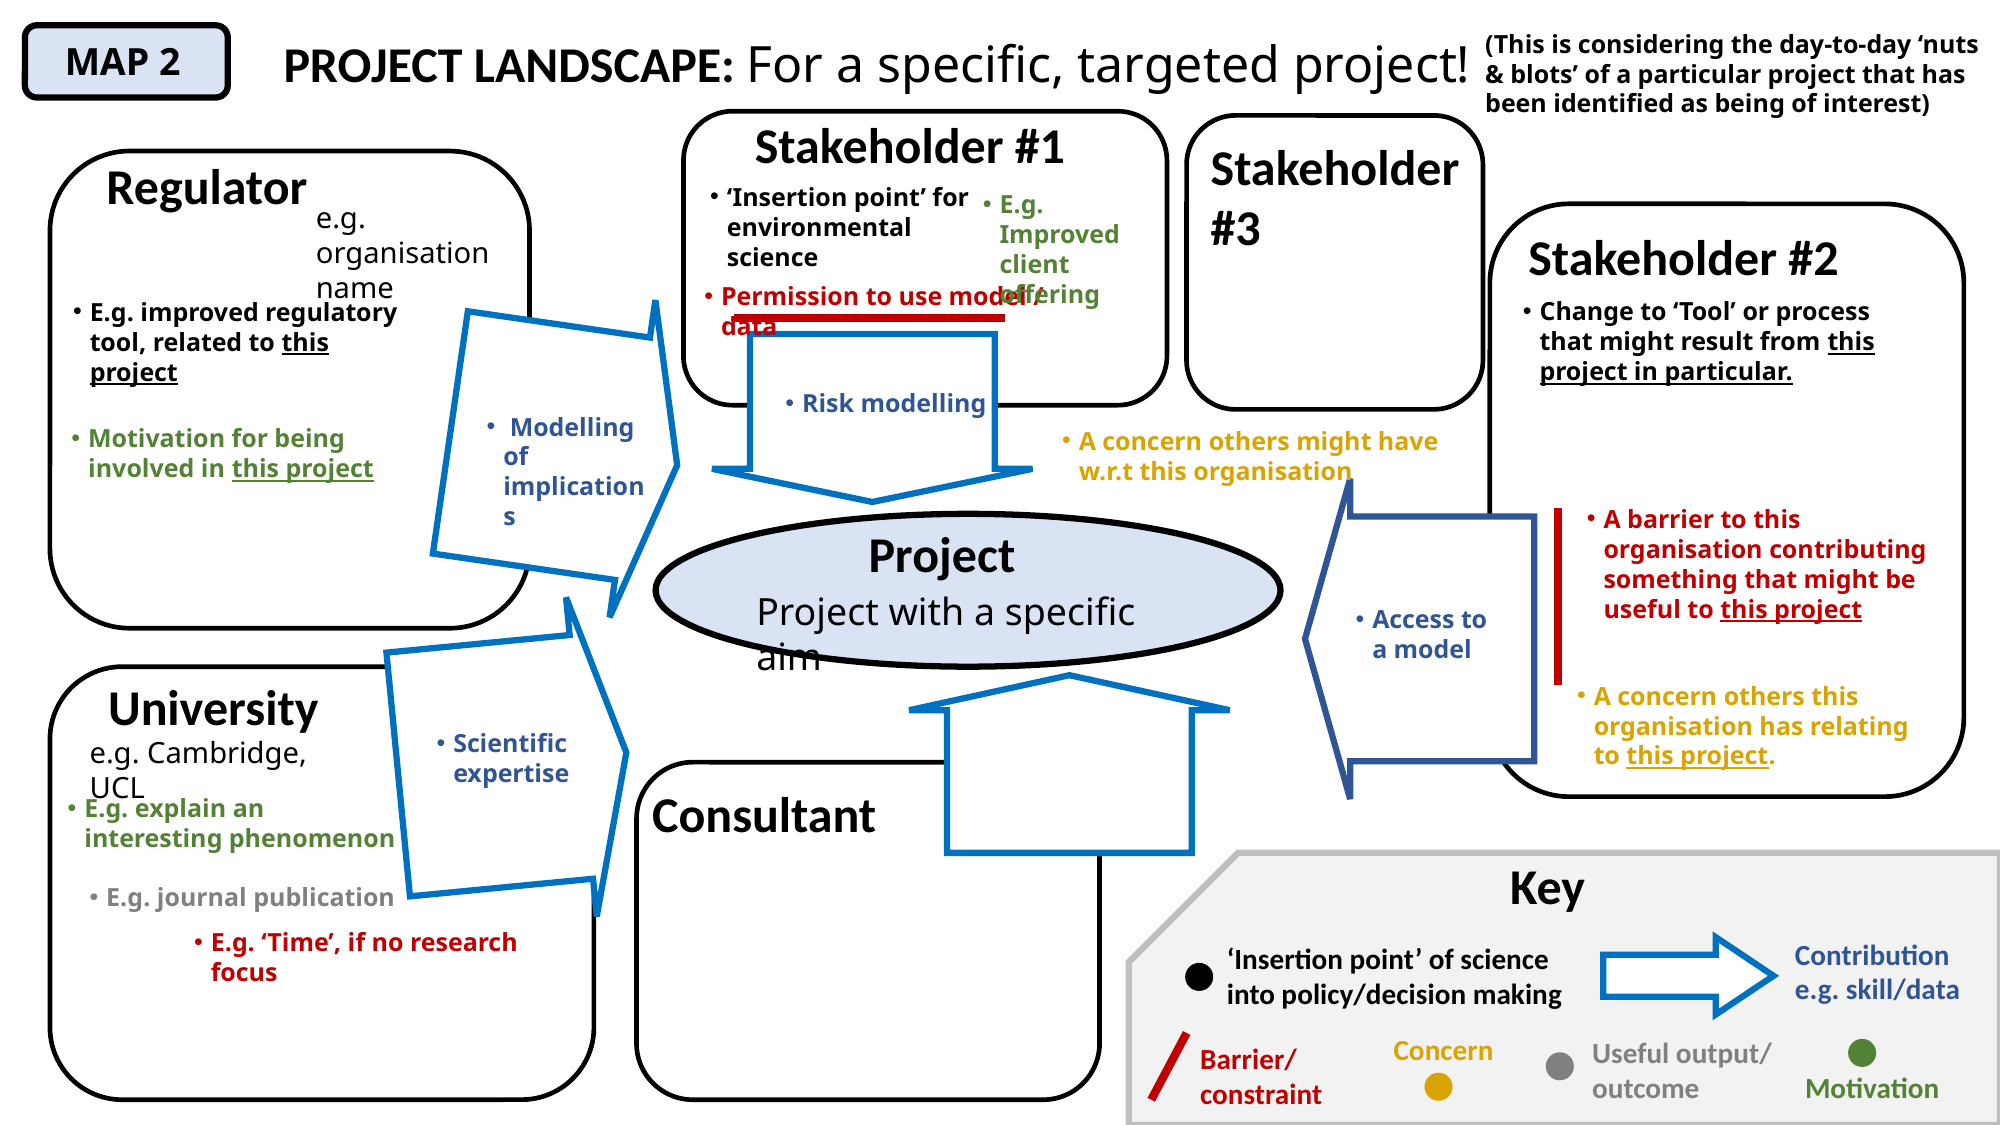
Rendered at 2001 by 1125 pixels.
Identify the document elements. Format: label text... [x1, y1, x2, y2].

text_box Stakeholder #2 [1513, 217, 1901, 288]
text_box e.g. Cambridge, UCL [74, 726, 369, 785]
text_box [48, 159, 528, 630]
text_box ‘Insertion point’ of science into policy/decision making [1212, 933, 1585, 1018]
text_box Regulator [91, 147, 328, 223]
text_box [682, 110, 1168, 407]
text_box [1151, 1032, 1187, 1100]
text_box Contribution e.g. skill/data [1780, 928, 1981, 1014]
text_box [431, 300, 679, 618]
text_box Motivation for being involved in this project [56, 415, 425, 491]
text_box Motivation [1790, 1061, 1988, 1112]
text_box [405, 796, 620, 917]
text_box [1488, 202, 1965, 798]
text_box E.g. improved regulatory tool, related to this project [58, 288, 419, 394]
text_box [385, 597, 615, 785]
text_box [1201, 114, 1469, 128]
text_box Risk modelling [770, 380, 1008, 425]
text_box [48, 665, 595, 1101]
text_box [1424, 1074, 1453, 1101]
text_box [1185, 135, 1484, 411]
text_box MAP 2 [49, 31, 217, 91]
text_box [23, 24, 229, 99]
text_box [1848, 1038, 1877, 1061]
text_box (This is considering the day-to-day ‘nuts & blots’ of a particular project that has been identified as being of interest) [1470, 20, 2000, 126]
text_box Modelling of implications [471, 403, 665, 539]
text_box [711, 348, 1033, 504]
text_box E.g. Improved client offering [968, 181, 1174, 346]
text_box [487, 312, 531, 319]
text_box Stakeholder #3 [1195, 128, 1486, 264]
text_box [635, 761, 1101, 1101]
text_box A concern others this organisation has relating to this project. [1562, 672, 1945, 778]
text_box Concern [1378, 1023, 1577, 1074]
text_box Change to ‘Tool’ or process that might result from this project in particular. [1508, 288, 1926, 394]
text_box Permission to use model / data [689, 273, 1072, 348]
text_box PROJECT LANDSCAPE: For a specific, targeted project! [268, 25, 1470, 100]
text_box [1127, 851, 2000, 1125]
text_box e.g. organisation name [301, 191, 532, 312]
text_box E.g. explain an interesting phenomenon [52, 785, 421, 860]
text_box Scientific expertise [421, 720, 659, 796]
text_box E.g. journal publication [74, 874, 515, 919]
text_box ‘Insertion point’ for environmental science [695, 174, 1008, 273]
text_box A barrier to this organisation contributing something that might be useful to this project [1572, 496, 1950, 631]
text_box [654, 518, 853, 644]
text_box E.g. ‘Time’, if no research focus [179, 919, 577, 995]
text_box Useful output/ outcome [1577, 1026, 1806, 1112]
text_box Barrier/ constraint [1185, 1032, 1341, 1118]
text_box Stakeholder #1 [740, 105, 1116, 110]
text_box [1602, 935, 1776, 1017]
text_box Project [853, 514, 1172, 580]
text_box Access to a model [1340, 596, 1518, 671]
text_box Project with a specific aim [741, 580, 1204, 686]
text_box [1172, 531, 1282, 642]
text_box [1548, 1074, 1572, 1081]
text_box [328, 150, 521, 191]
text_box [1185, 962, 1212, 991]
text_box A concern others might have w.r.t this organisation [1047, 417, 1455, 493]
text_box [908, 674, 1230, 854]
text_box Key [1495, 847, 1625, 923]
text_box [1303, 493, 1536, 800]
